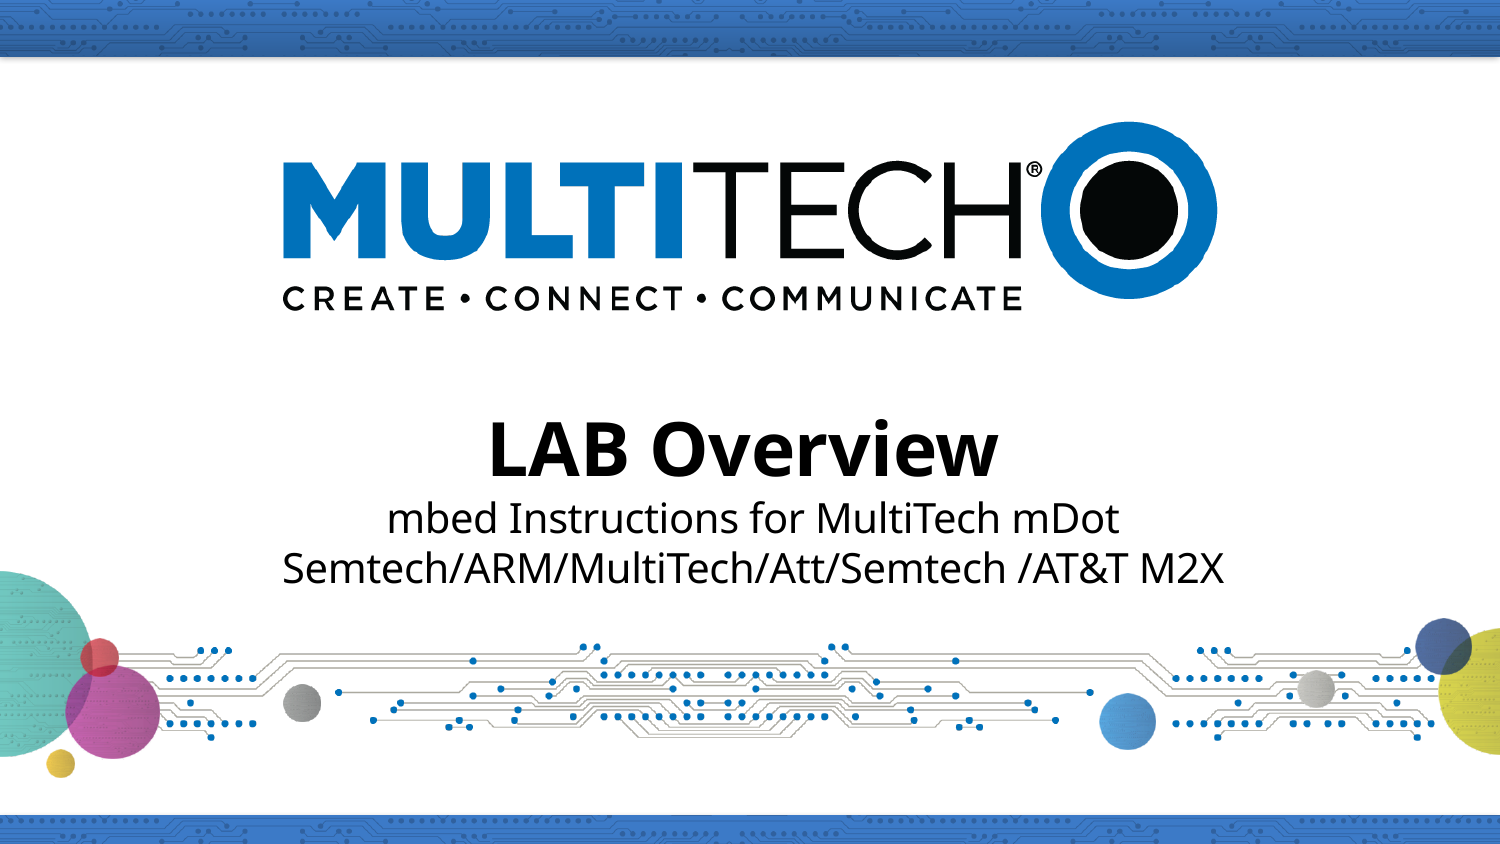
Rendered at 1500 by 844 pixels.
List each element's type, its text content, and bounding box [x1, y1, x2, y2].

picture [281, 121, 1219, 317]
title LAB Overview mbed Instructions for MultiTech mDot Semtech/ARM/MultiTech/Att/Semtech /AT&T M2X [75, 334, 1425, 660]
picture [0, 815, 1500, 844]
picture [0, 571, 1500, 778]
picture [0, 0, 1500, 56]
